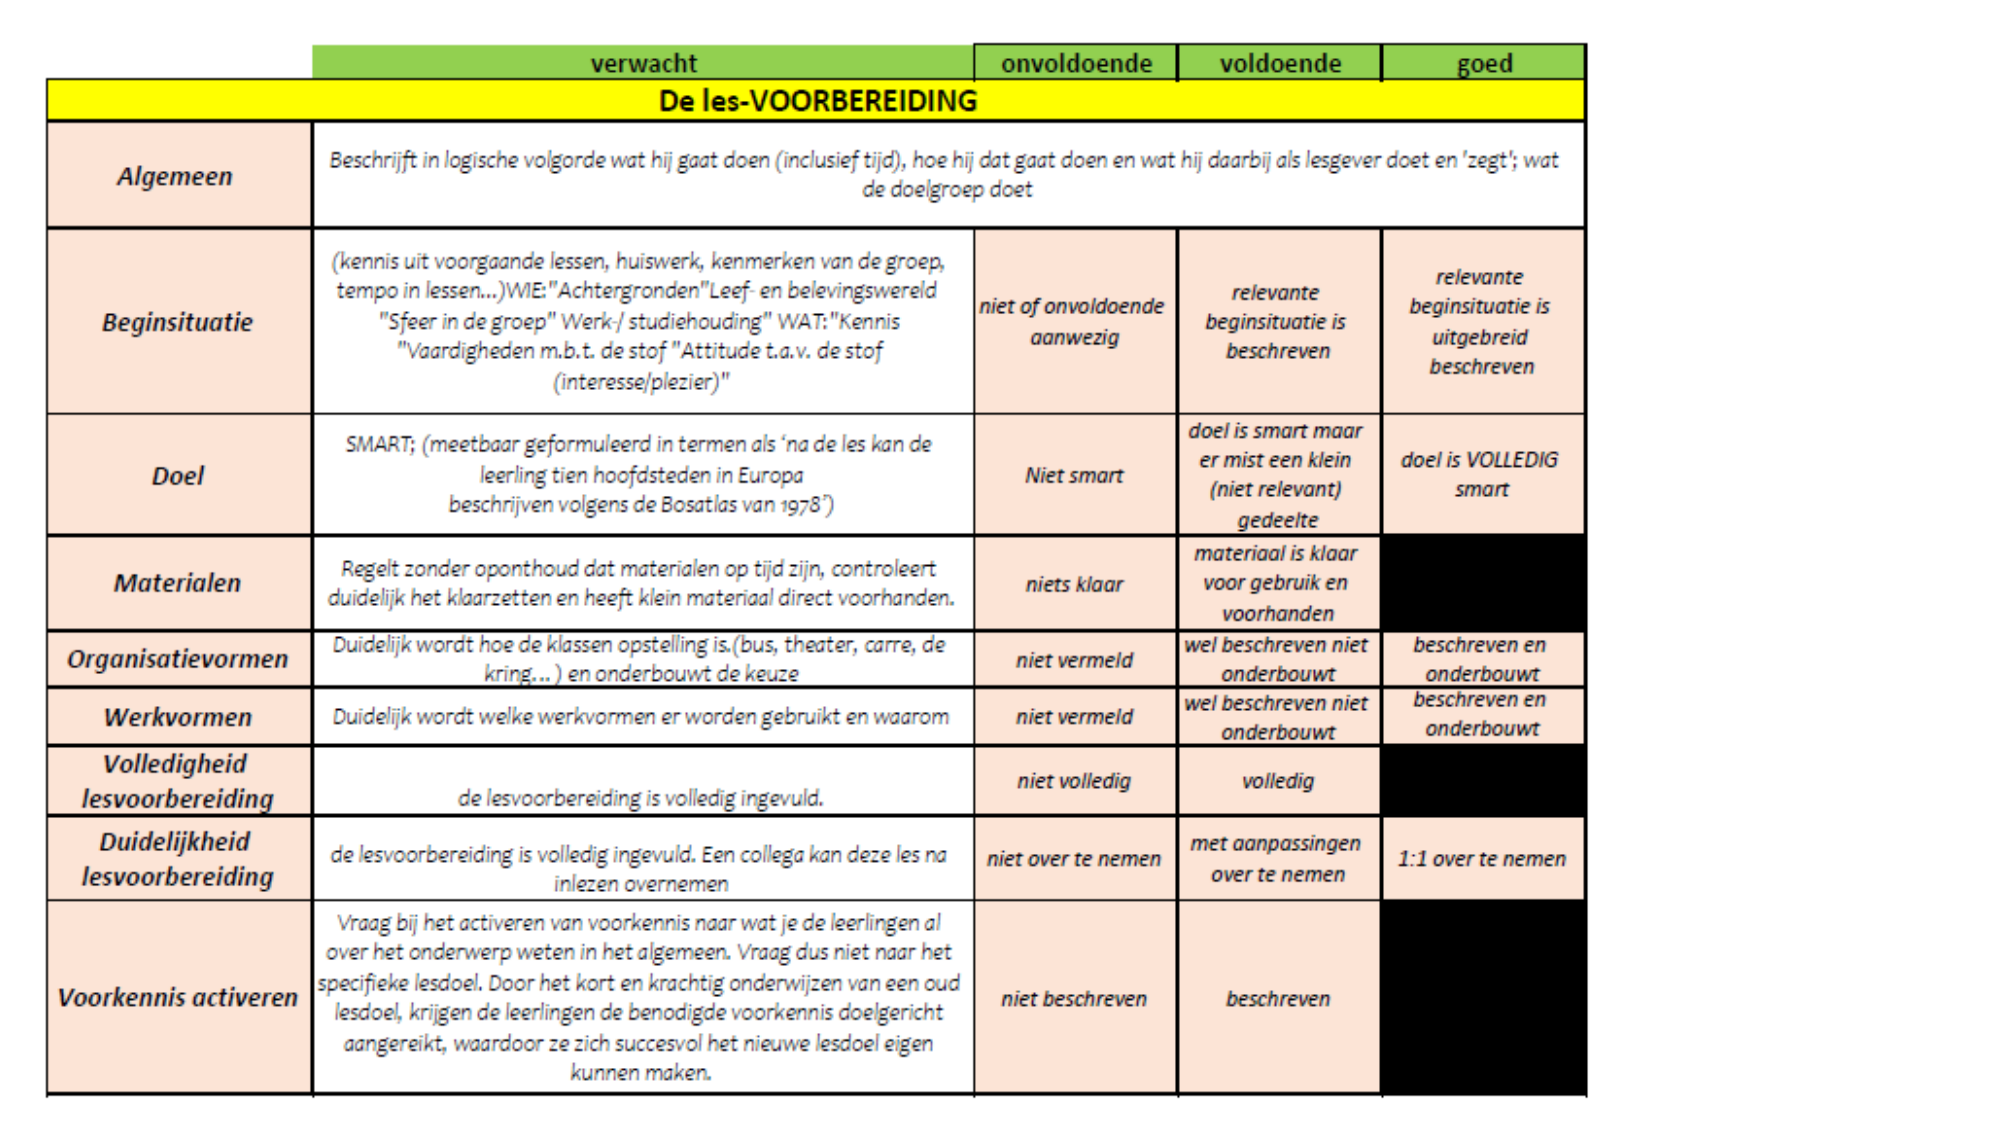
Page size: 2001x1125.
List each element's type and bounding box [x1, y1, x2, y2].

picture [29, 28, 1590, 1104]
